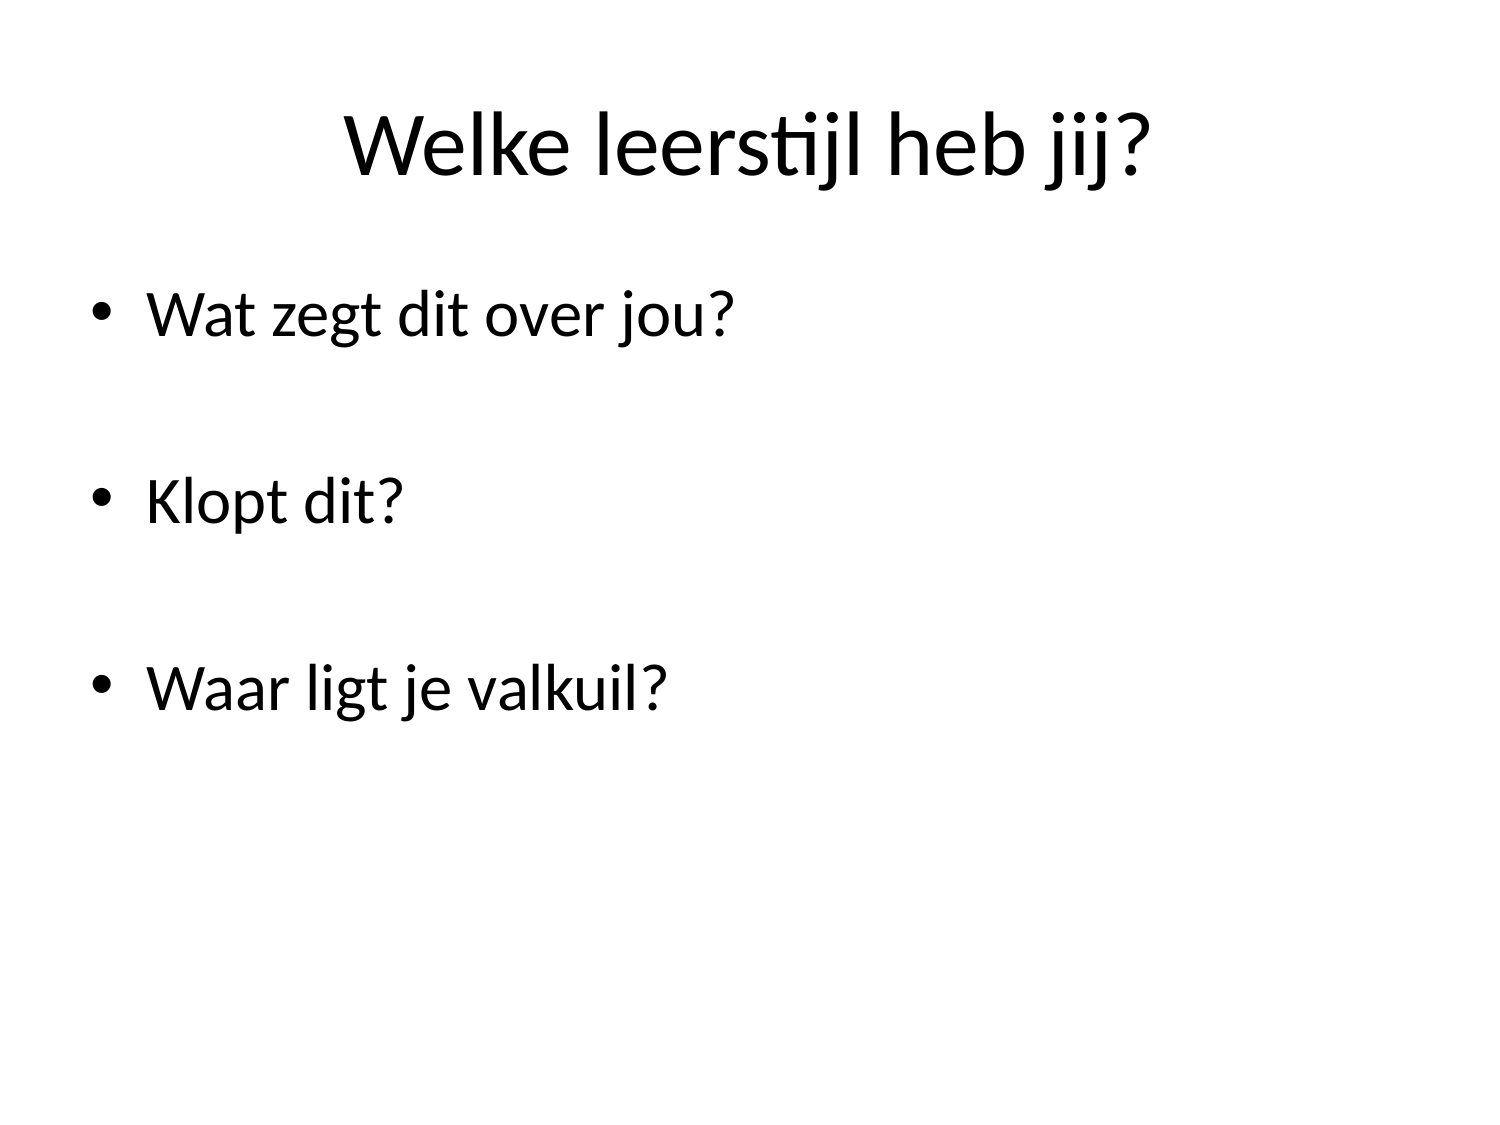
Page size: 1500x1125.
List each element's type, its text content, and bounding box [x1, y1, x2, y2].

title Welke leerstijl heb jij? [75, 45, 1425, 233]
list Wat zegt dit over jou? Klopt dit? Waar ligt je valkuil? [75, 262, 1425, 1005]
